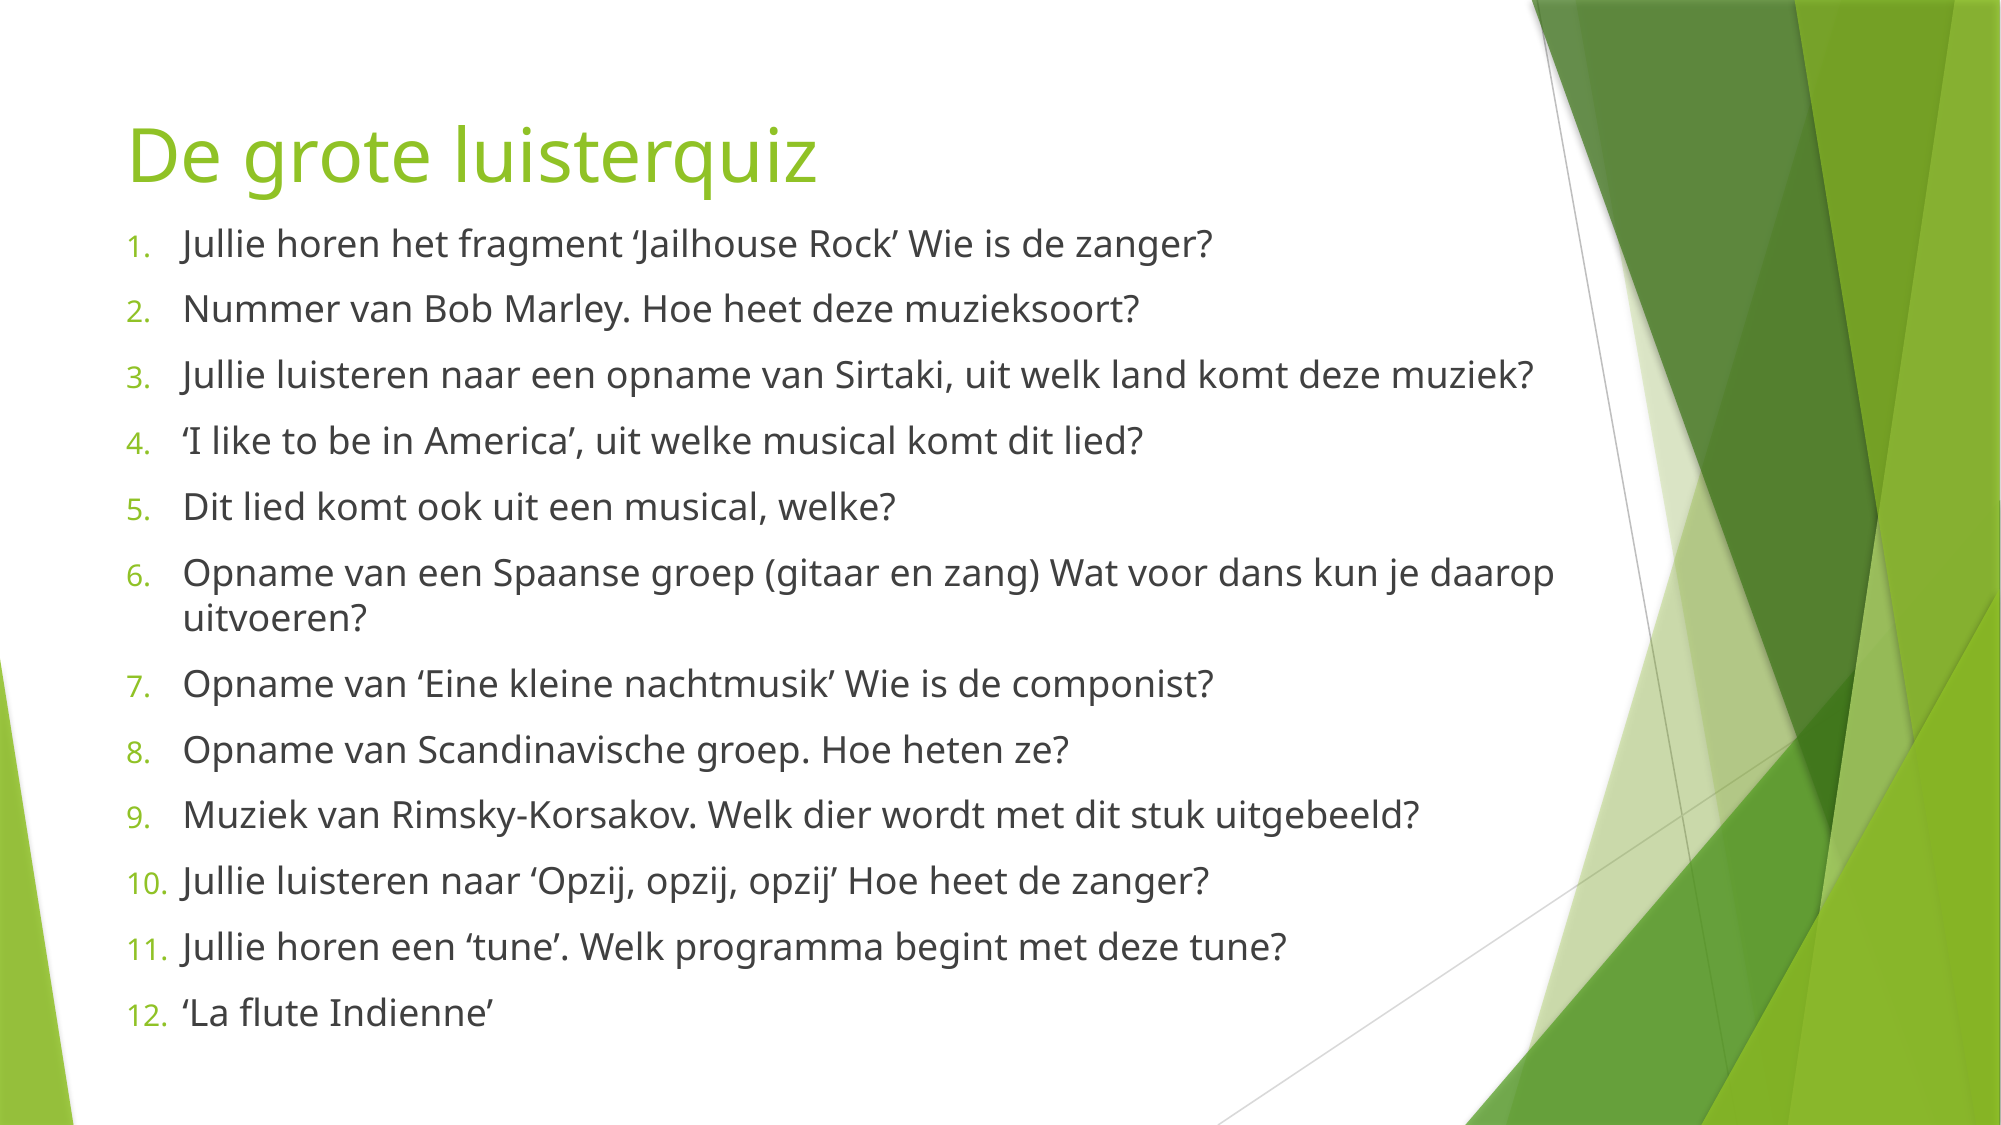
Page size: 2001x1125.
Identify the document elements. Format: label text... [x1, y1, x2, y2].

title De grote luisterquiz [111, 99, 1522, 212]
list Jullie horen het fragment ‘Jailhouse Rock’ Wie is de zanger? Nummer van Bob Marley. Hoe heet deze muzieksoort? Jullie luisteren naar een opname van Sirtaki, uit welk land komt deze muziek? ‘I like to be in America’, uit welke musical komt dit lied? Dit lied komt ook uit een musical, welke? Opname van een Spaanse groep (gitaar en zang) Wat voor dans kun je daarop uitvoeren? Opname van ‘Eine kleine nachtmusik’ Wie is de componist? Opname van Scandinavische groep. Hoe heten ze? Muziek van Rimsky-Korsakov. Welk dier wordt met dit stuk uitgebeeld? Jullie luisteren naar ‘Opzij, opzij, opzij’ Hoe heet de zanger? Jullie horen een ‘tune’. Welk programma begint met deze tune? ‘La flute Indienne’ [111, 212, 1593, 1125]
